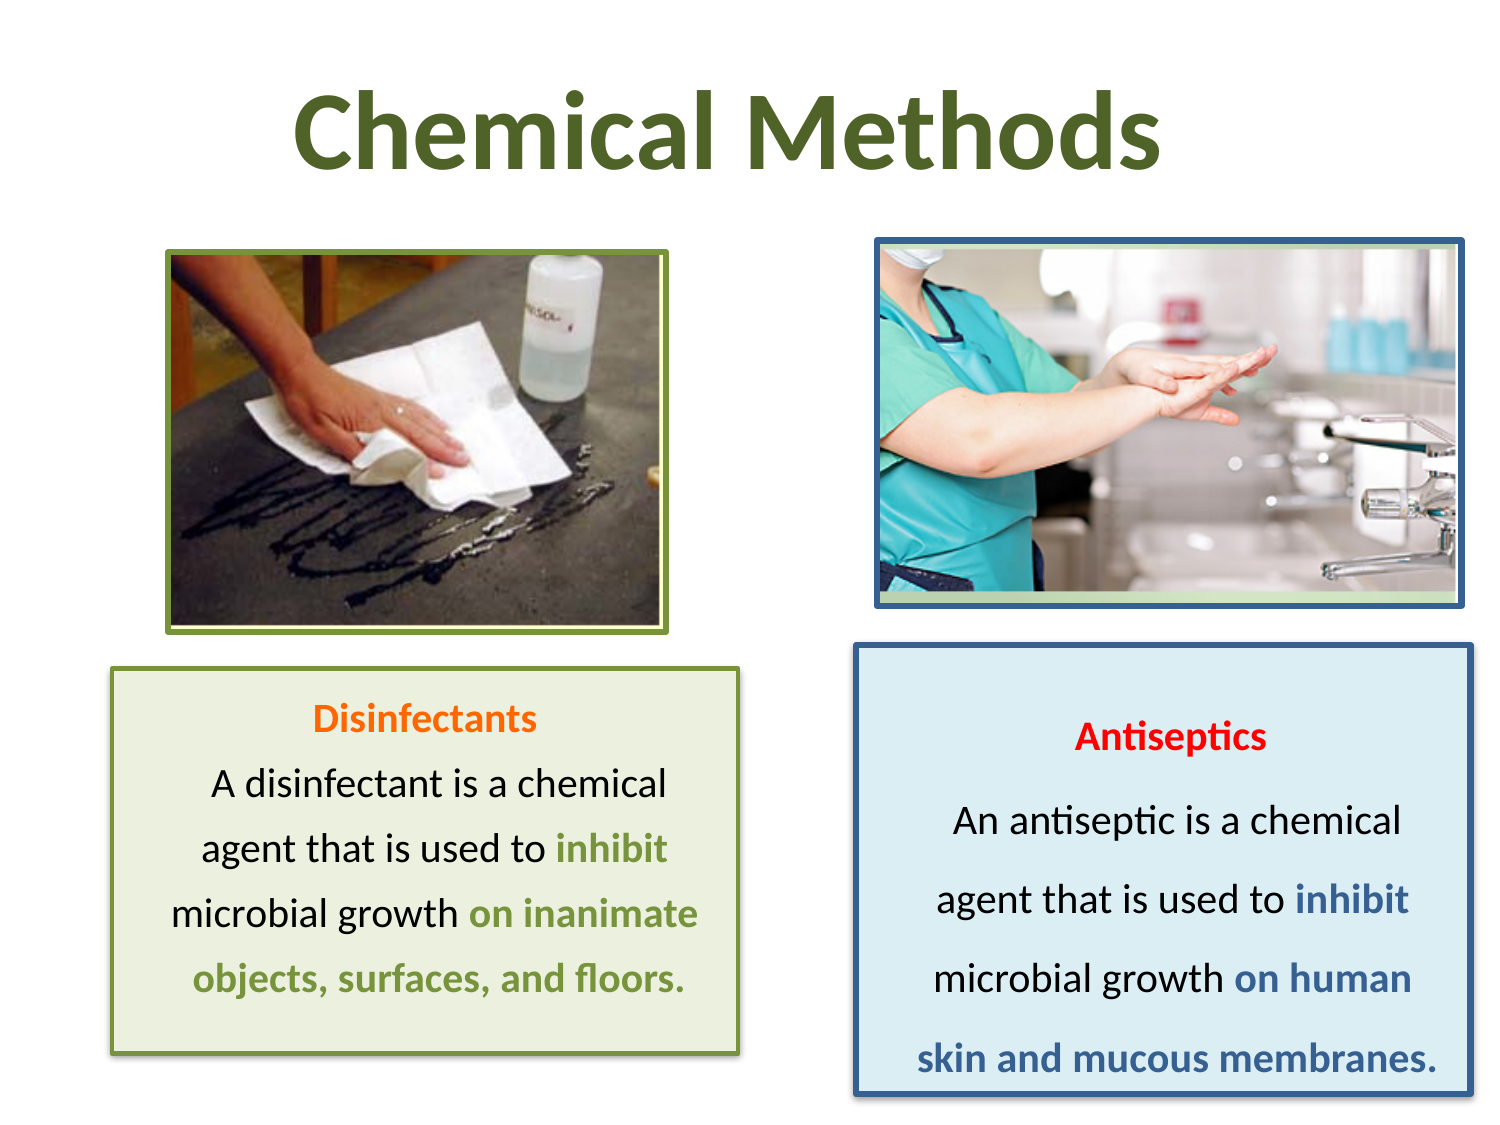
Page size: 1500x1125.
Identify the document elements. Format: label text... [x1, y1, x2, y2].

title Chemical Methods [53, 30, 1404, 219]
list Antiseptics An antiseptic is a chemical agent that is used to inhibit microbial growth on human skin and mucous membranes. [856, 644, 1471, 1095]
picture [170, 255, 664, 629]
text_box Disinfectants A disinfectant is a chemical agent that is used to inhibit microbial growth on inanimate objects, surfaces, and floors. [111, 668, 739, 1054]
picture [879, 243, 1459, 603]
